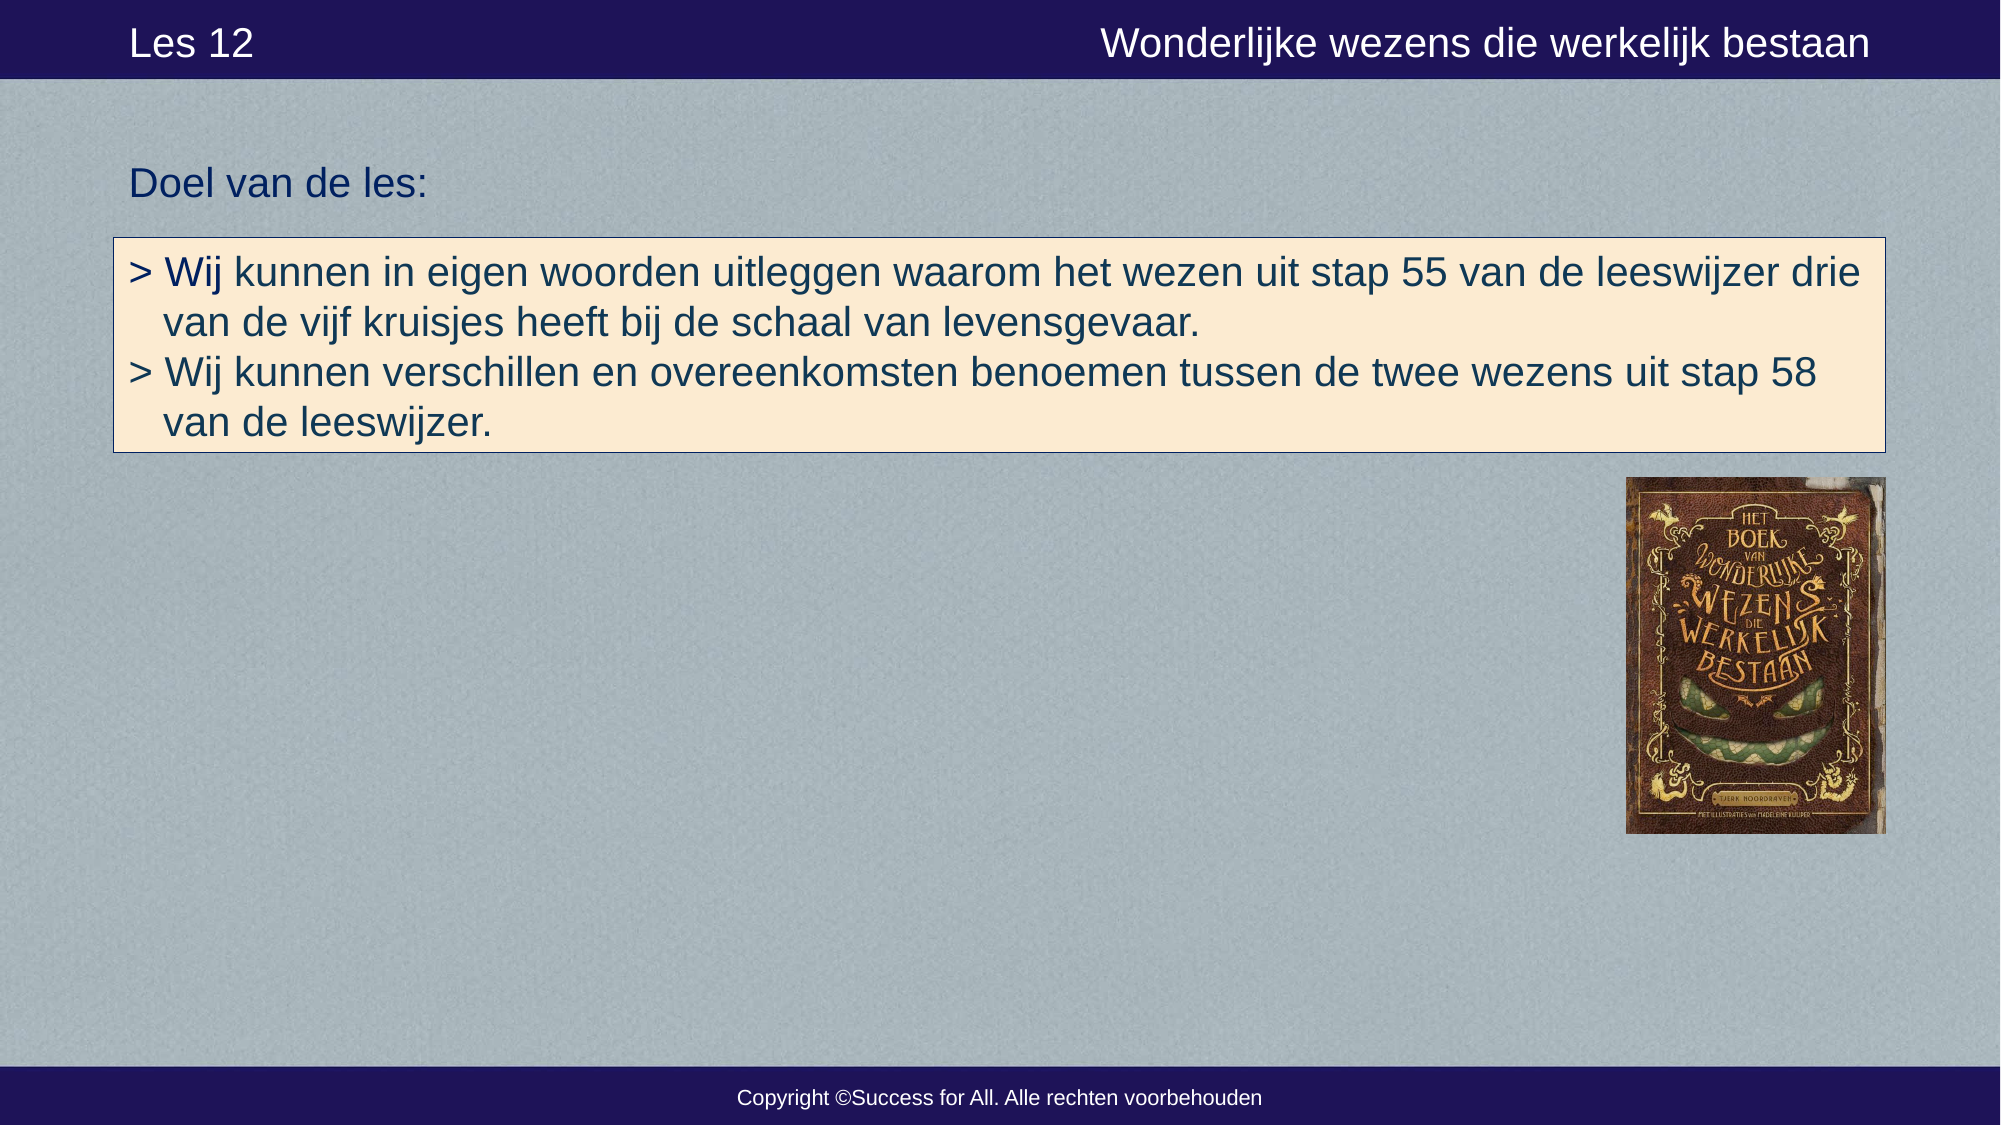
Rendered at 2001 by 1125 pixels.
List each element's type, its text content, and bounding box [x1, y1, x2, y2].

text_box > Wij kunnen in eigen woorden uitleggen waarom het wezen uit stap 55 van de leeswijzer drie van de vijf kruisjes heeft bij de schaal van levensgevaar. > Wij kunnen verschillen en overeenkomsten benoemen tussen de twee wezens uit stap 58 van de leeswijzer. [113, 237, 1886, 453]
picture [0, 0, 2001, 1125]
text_box Wonderlijke wezens die werkelijk bestaan [999, 8, 1886, 73]
text_box Les 12 [114, 8, 354, 73]
text_box Doel van de les: [113, 148, 1635, 214]
text_box Copyright ©Success for All. Alle rechten voorbehouden [0, 1076, 2000, 1125]
